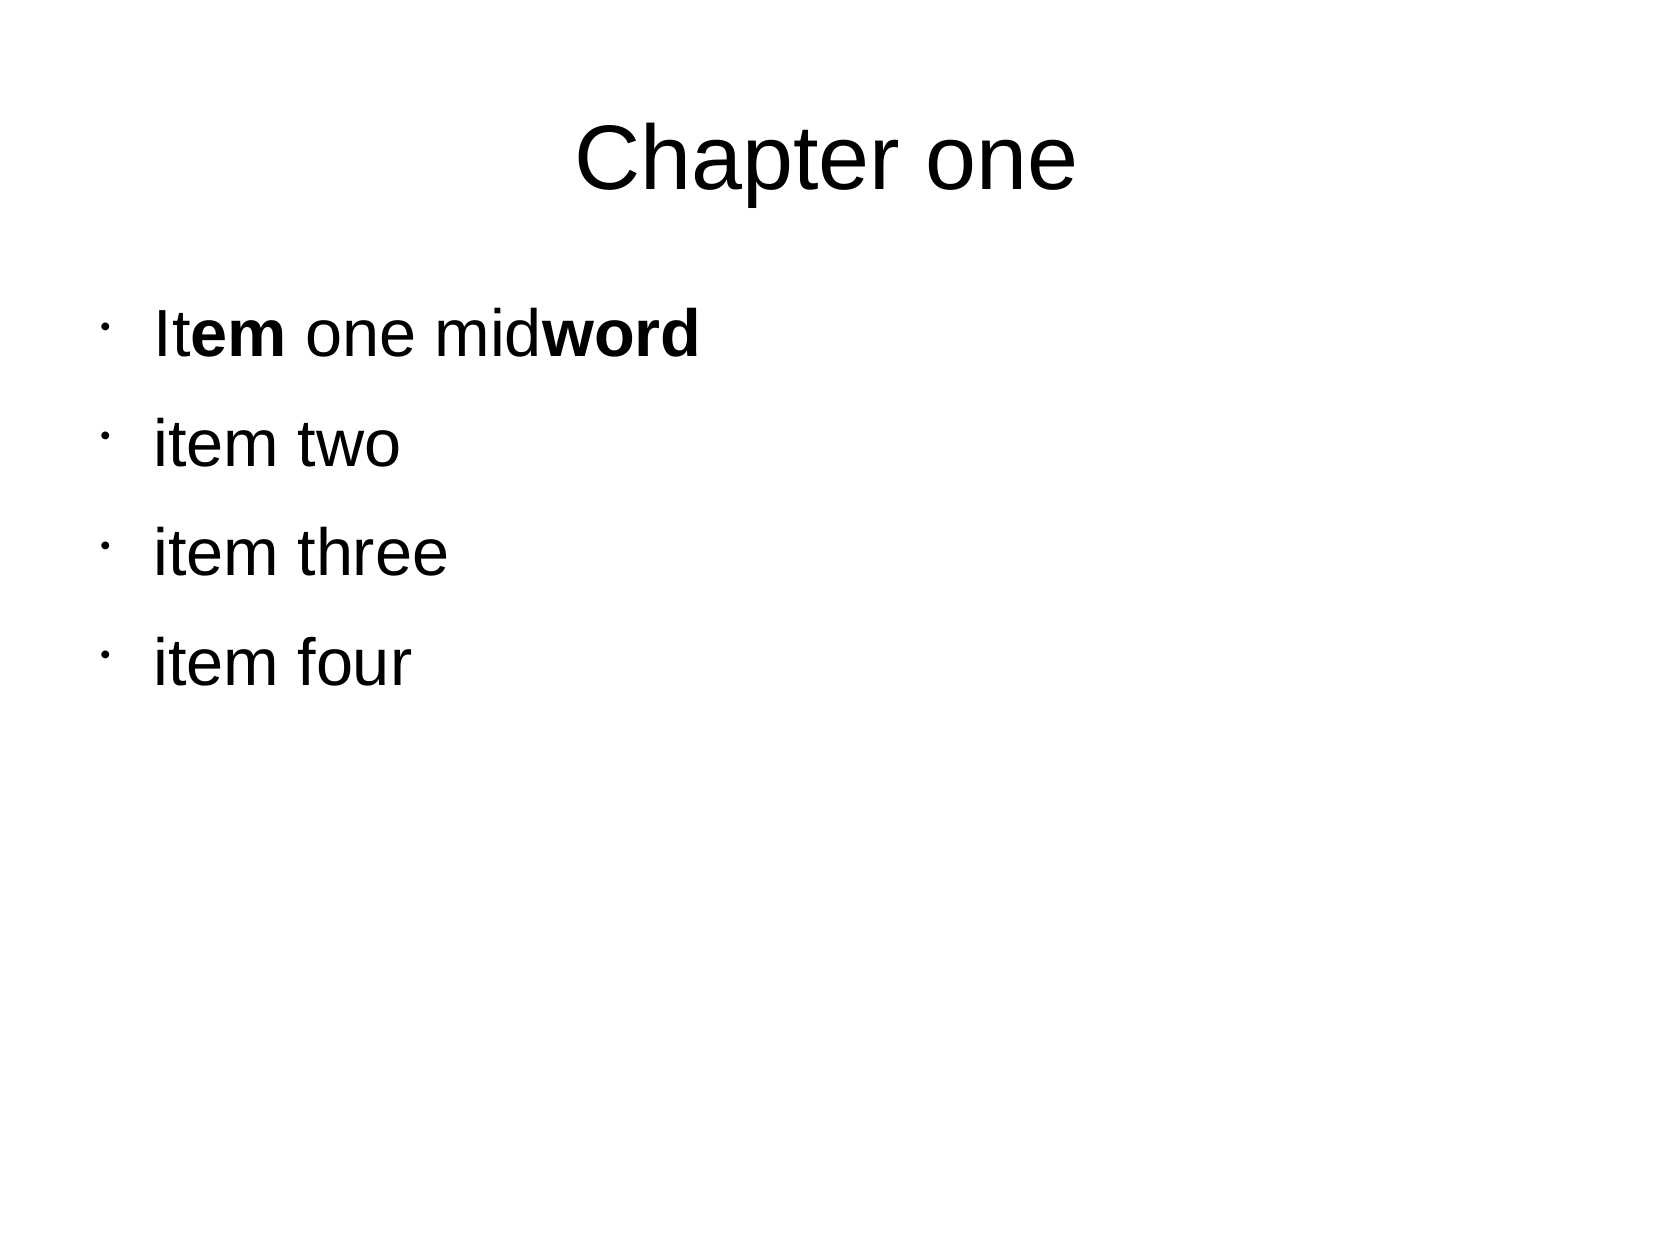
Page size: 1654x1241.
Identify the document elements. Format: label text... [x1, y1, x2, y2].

list Item one midword item two item three item four [82, 290, 1571, 1094]
title Chapter one [82, 49, 1571, 257]
